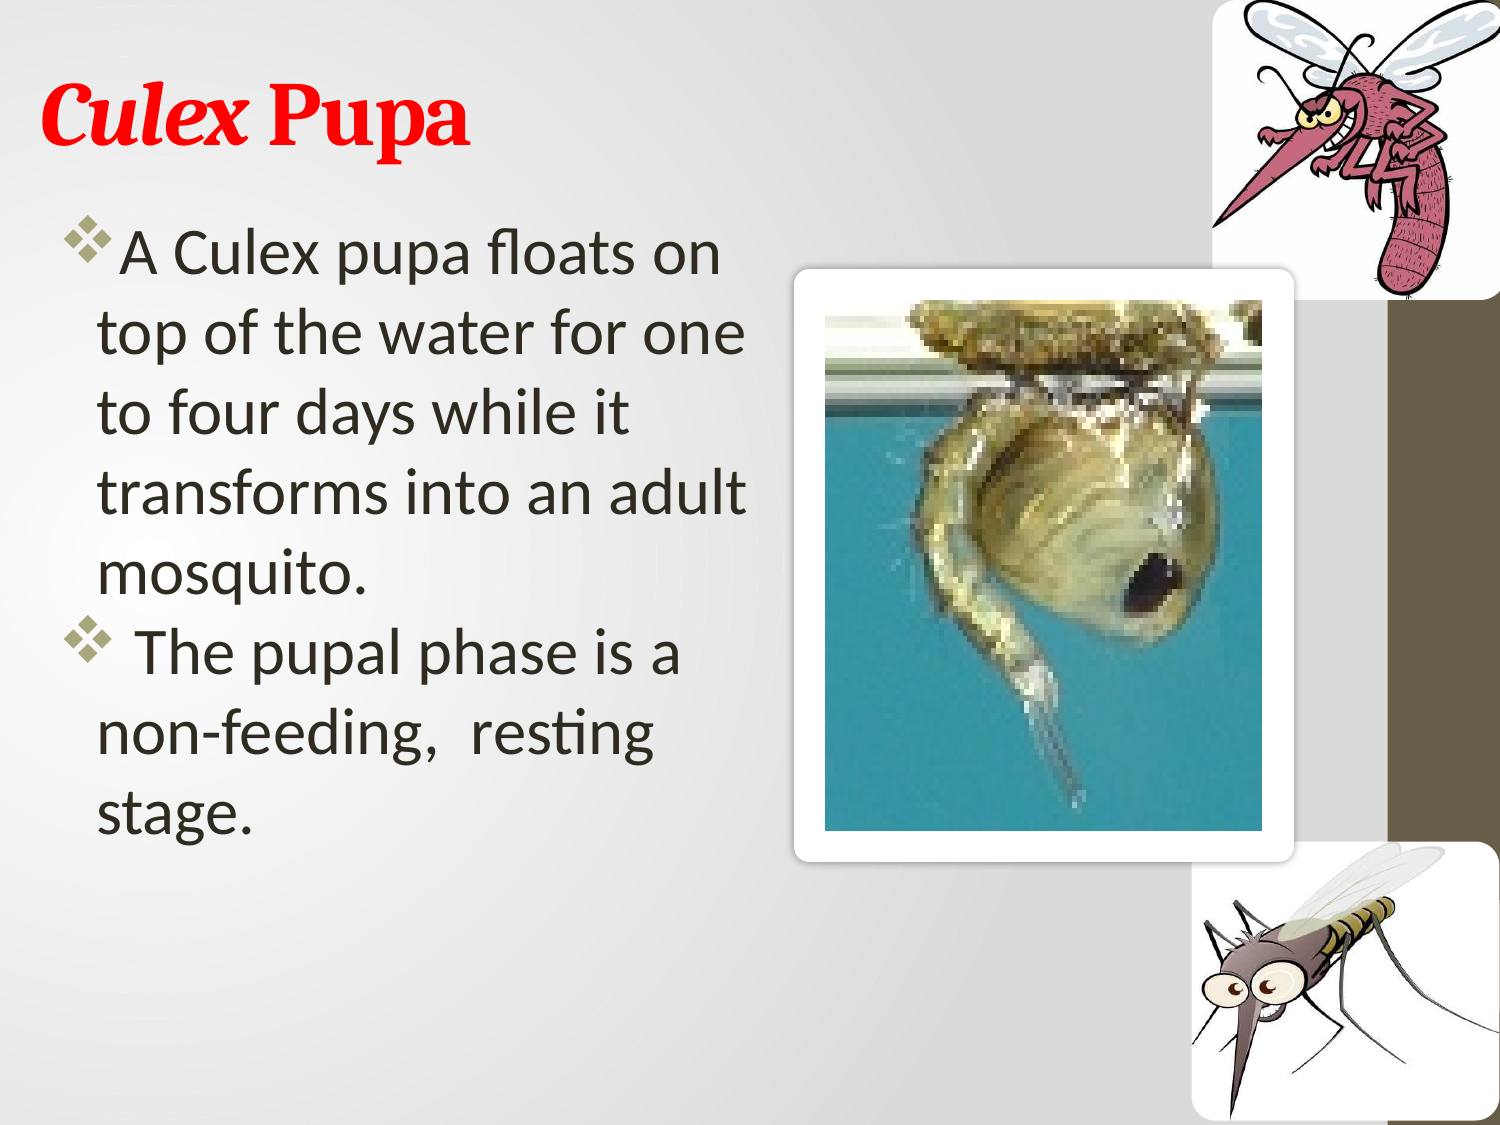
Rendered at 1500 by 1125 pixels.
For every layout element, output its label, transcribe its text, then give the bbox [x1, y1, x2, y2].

list A Culex pupa floats on top of the water for one to four days while it transforms into an adult mosquito. The pupal phase is a non-feeding, resting stage. [24, 200, 800, 1050]
picture [1191, 841, 1500, 1122]
title Culex Pupa [24, 50, 1209, 168]
picture [824, 0, 1500, 832]
